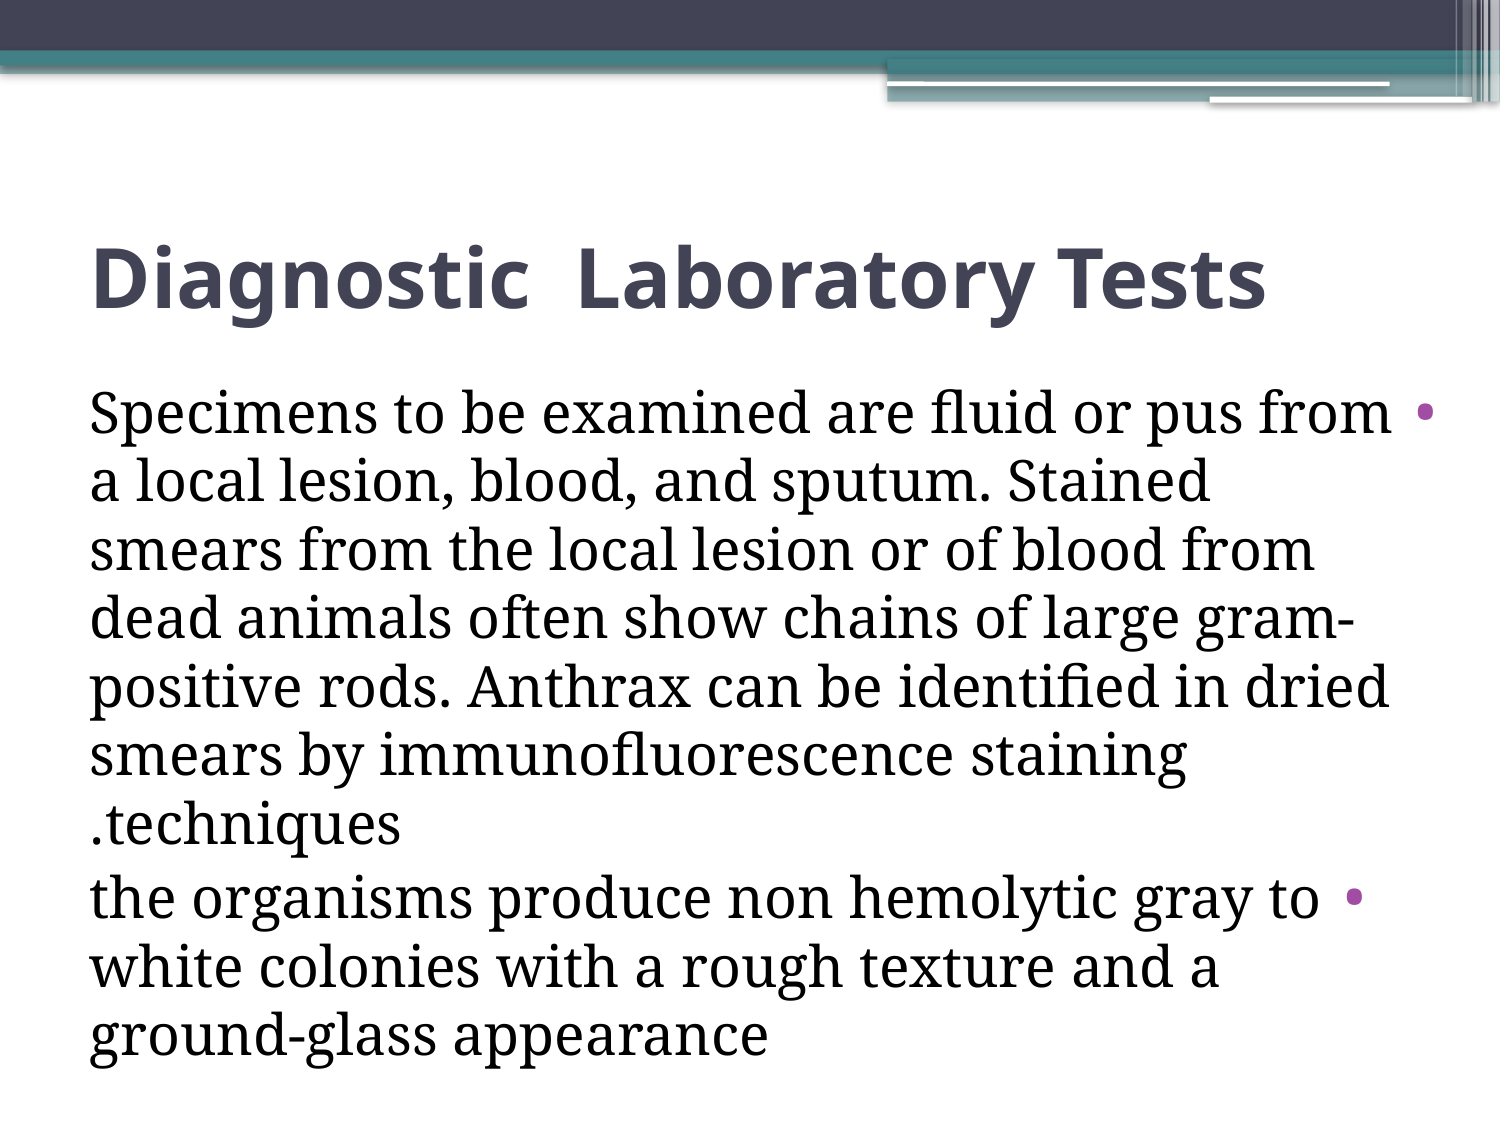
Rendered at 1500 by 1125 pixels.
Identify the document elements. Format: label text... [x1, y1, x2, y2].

title Diagnostic Laboratory Tests [75, 187, 1425, 363]
list Specimens to be examined are fluid or pus from a local lesion, blood, and sputum. Stained smears from the local lesion or of blood from dead animals often show chains of large gram-positive rods. Anthrax can be identified in dried smears by immunofluorescence staining techniques. the organisms produce non hemolytic gray to white colonies with a rough texture and a ground-glass appearance [75, 368, 1475, 1079]
